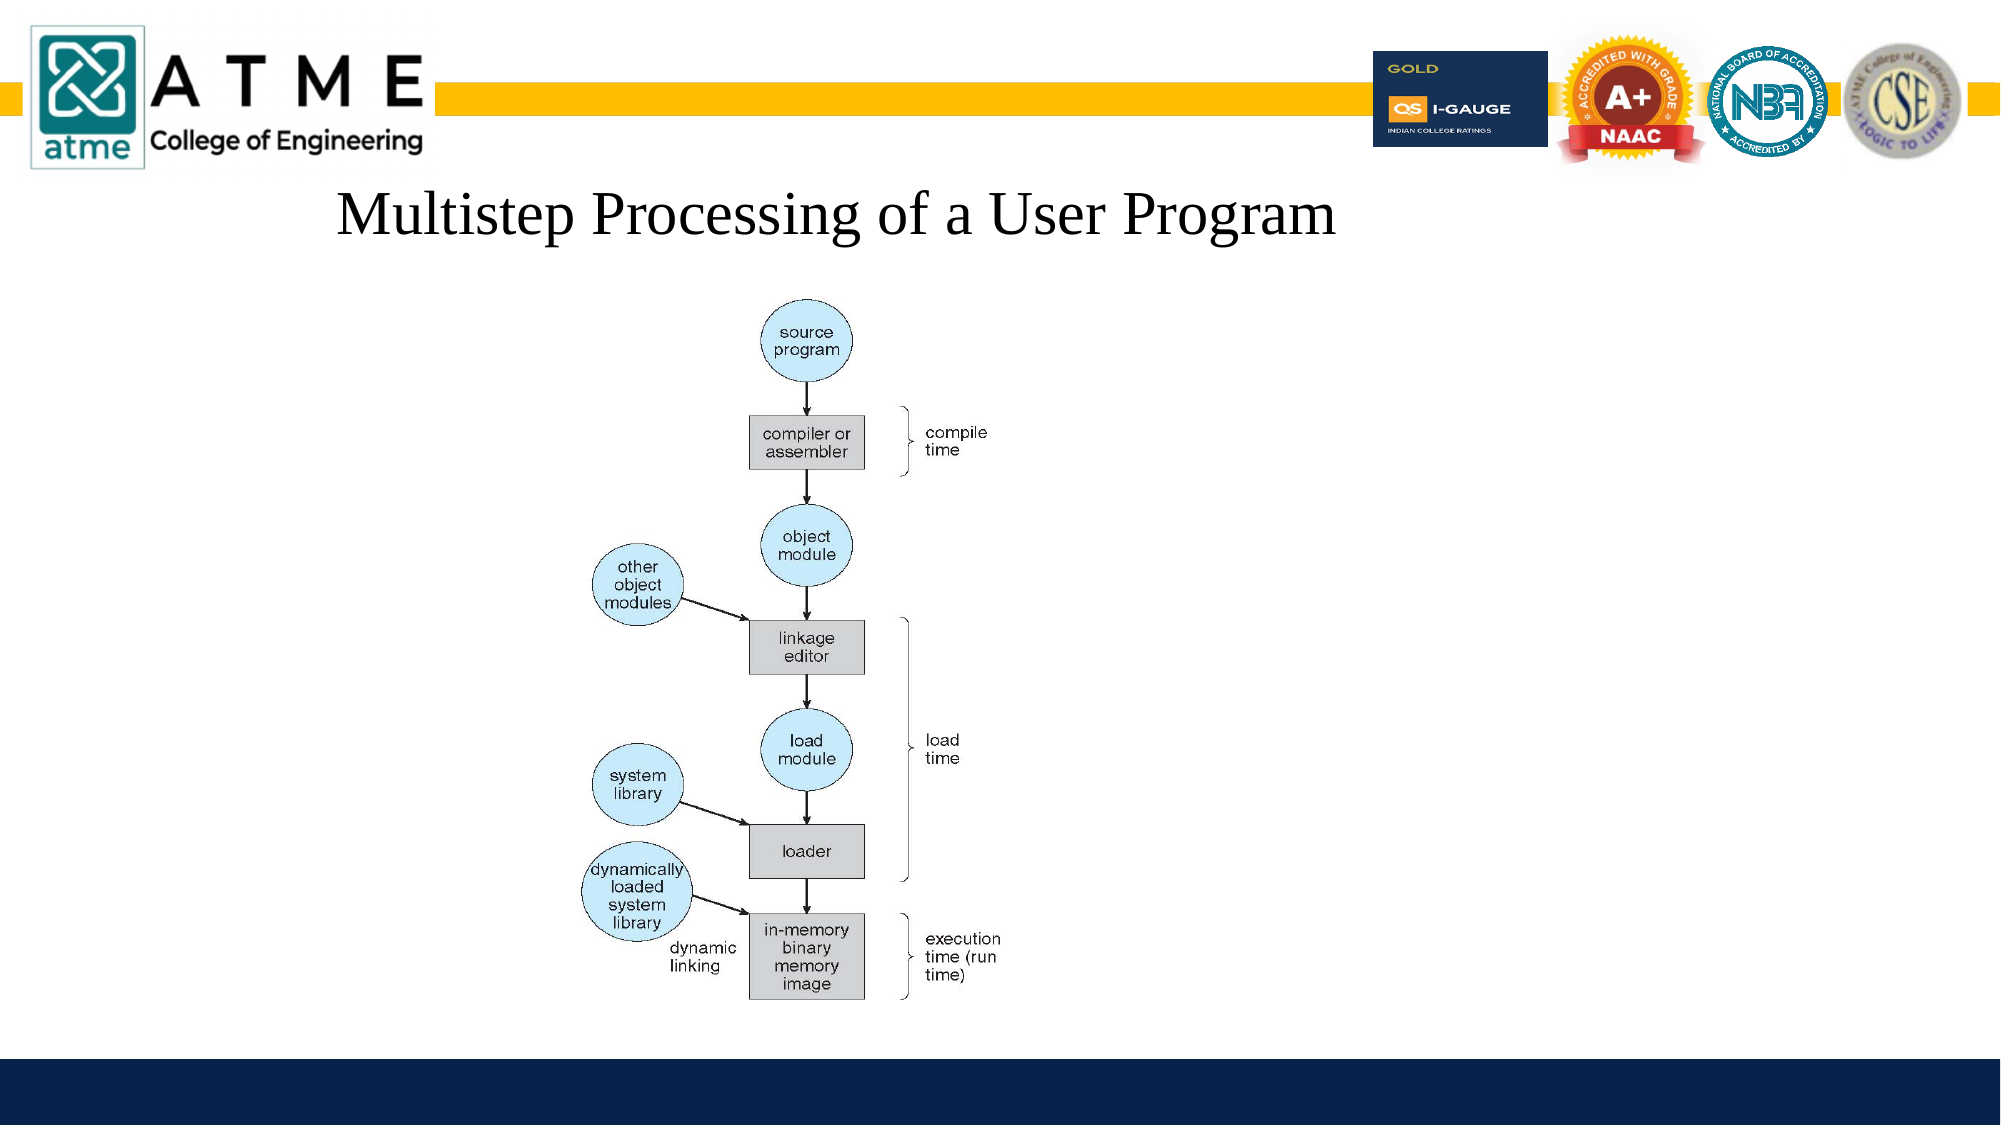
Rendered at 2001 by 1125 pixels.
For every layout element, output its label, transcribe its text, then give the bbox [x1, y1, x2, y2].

picture [1840, 26, 1968, 176]
picture [22, 15, 435, 178]
picture [0, 1059, 2001, 1125]
picture [1373, 20, 1828, 180]
title Multistep Processing of a User Program [322, 164, 1574, 260]
picture [581, 299, 1002, 1001]
